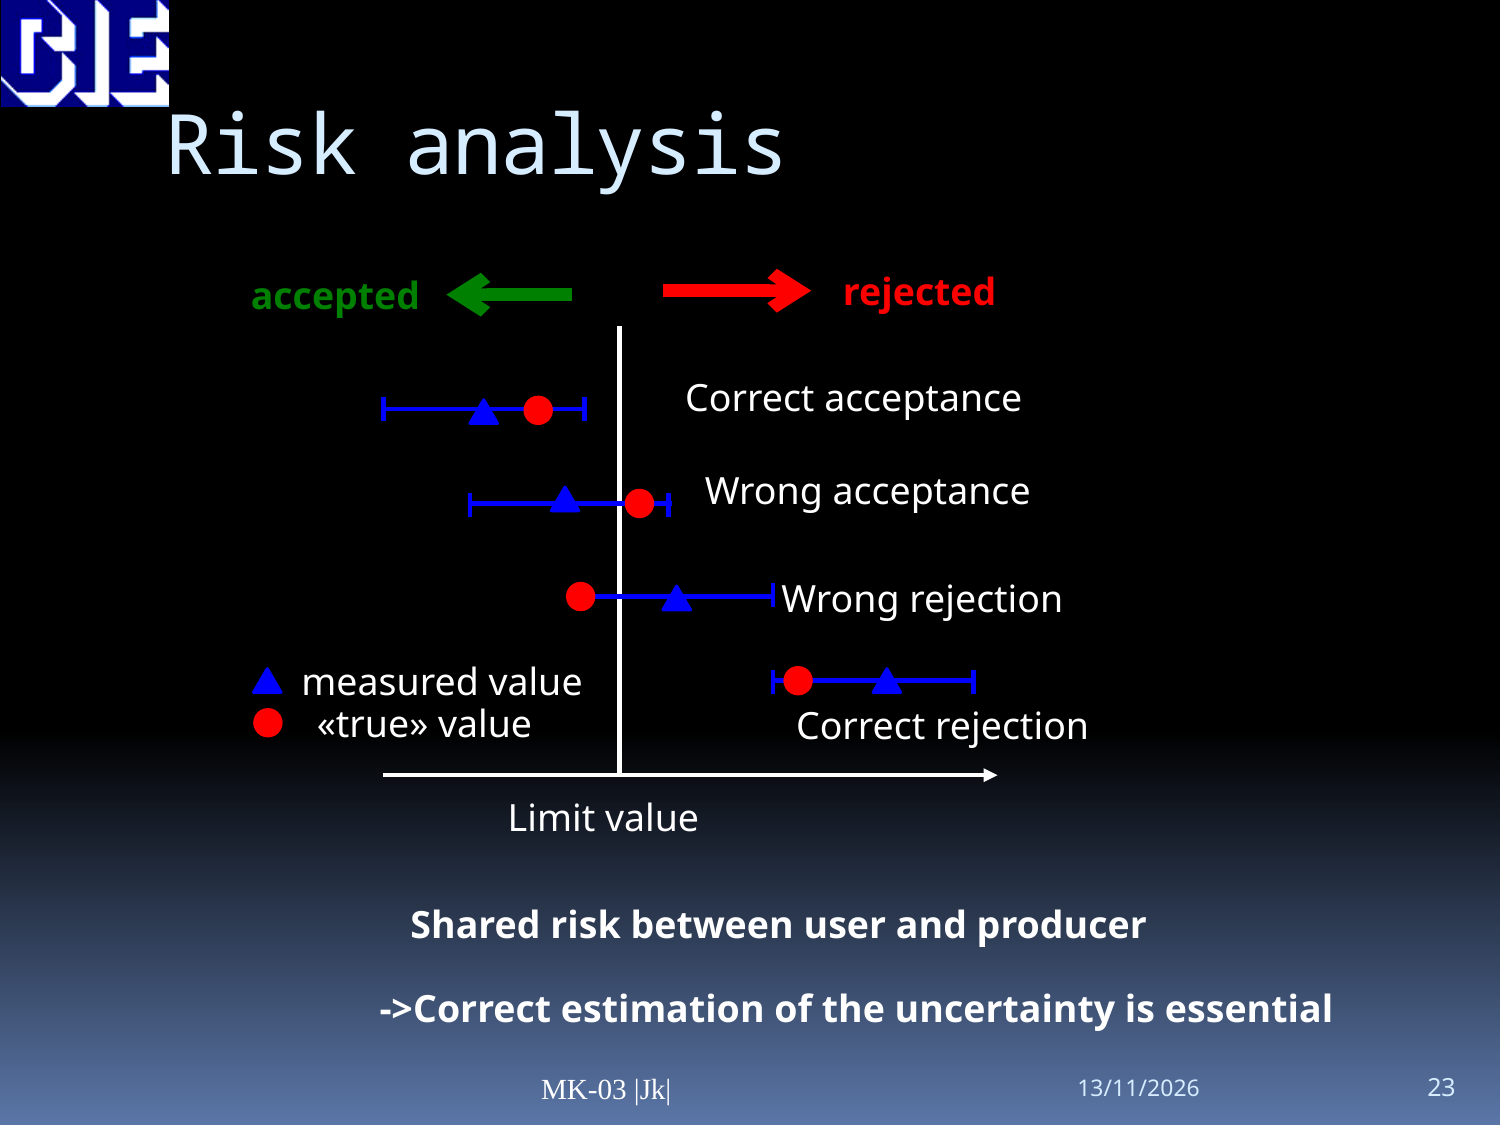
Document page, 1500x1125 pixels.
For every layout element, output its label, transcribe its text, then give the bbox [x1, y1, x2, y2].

text_box [526, 419, 550, 426]
slide_number 23 [1412, 1052, 1488, 1113]
text_box [527, 395, 549, 400]
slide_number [1063, 1052, 1412, 1113]
text_box [786, 666, 810, 672]
text_box [631, 488, 651, 494]
text_box Wrong acceptance [690, 459, 1046, 520]
text_box [883, 667, 891, 672]
text_box [253, 708, 283, 738]
title Risk analysis [150, 83, 1425, 234]
text_box Correct acceptance [670, 366, 1038, 427]
footer MK-03 |Jk| [150, 1052, 1063, 1113]
text_box measured value [286, 650, 598, 711]
text_box [631, 513, 651, 519]
text_box [559, 485, 571, 494]
text_box [252, 667, 283, 694]
text_box «true» value [302, 692, 548, 753]
text_box [661, 606, 692, 612]
text_box accepted [236, 264, 436, 325]
text_box Limit value [492, 786, 715, 847]
text_box [468, 419, 499, 425]
text_box Wrong rejection [766, 567, 1079, 628]
text_box ->Correct estimation of the uncertainty is essential [364, 977, 1350, 1038]
text_box rejected [828, 260, 1012, 321]
text_box Shared risk between user and producer [395, 893, 1163, 953]
text_box Correct rejection [781, 694, 1105, 755]
